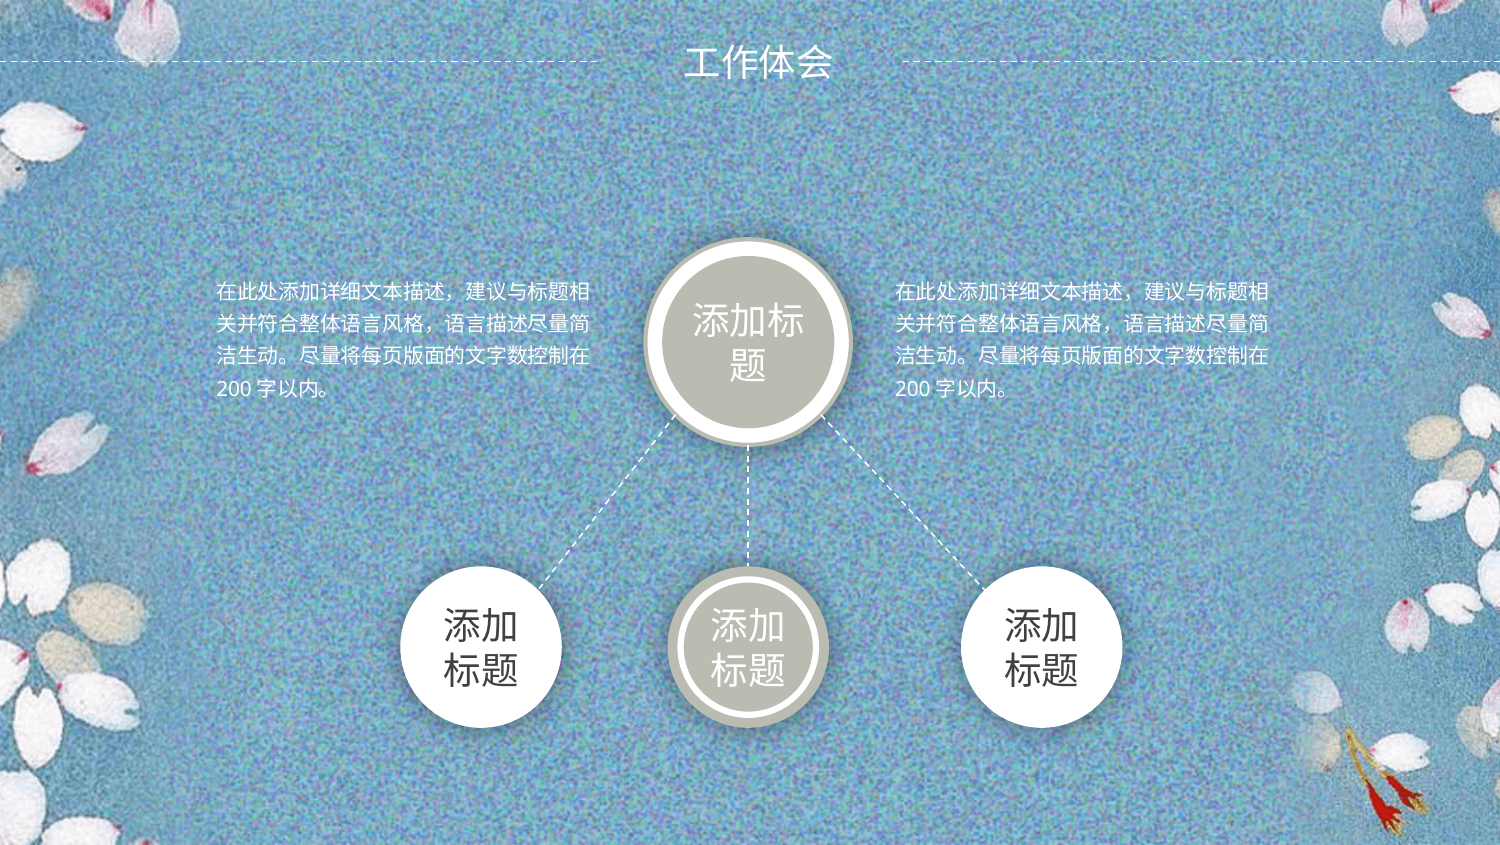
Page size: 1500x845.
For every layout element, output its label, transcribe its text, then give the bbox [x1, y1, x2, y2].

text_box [820, 414, 985, 591]
picture [0, 0, 1500, 845]
text_box 添加标题 [660, 253, 837, 431]
text_box 在此处添加详细文本描述，建议与标题相关并符合整体语言风格，语言描述尽量简洁生动。尽量将每页版面的文字数控制在200字以内。 [880, 263, 1297, 441]
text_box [960, 566, 1123, 729]
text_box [400, 566, 562, 729]
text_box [667, 566, 830, 729]
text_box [537, 414, 676, 591]
text_box 在此处添加详细文本描述，建议与标题相关并符合整体语言风格，语言描述尽量简洁生动。尽量将每页版面的文字数控制在200字以内。 [201, 263, 618, 441]
text_box [643, 237, 854, 447]
